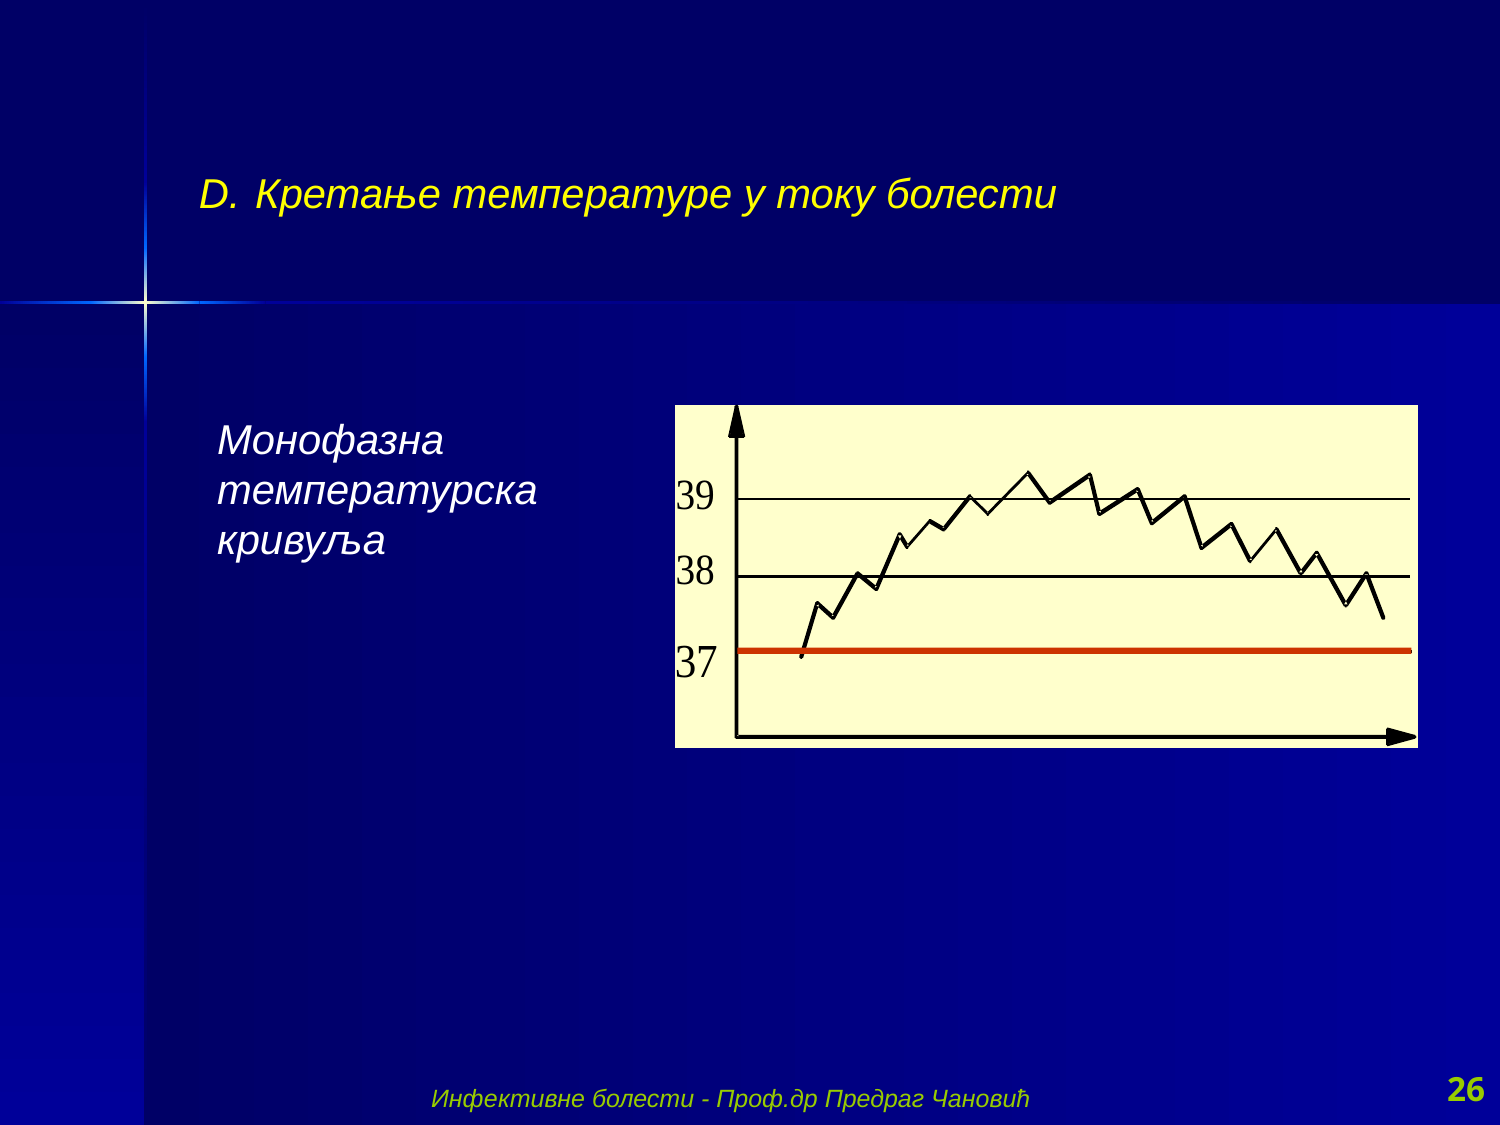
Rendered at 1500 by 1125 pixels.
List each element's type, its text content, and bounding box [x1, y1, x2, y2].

text_box Кретање температуре у току болести [184, 159, 1084, 225]
text_box Монофазна температурска кривуља [202, 405, 565, 570]
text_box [674, 404, 1419, 749]
footer Инфективне болести - Проф.др Предраг Чановић [412, 1074, 1051, 1125]
slide_number 26 [1354, 1059, 1500, 1125]
